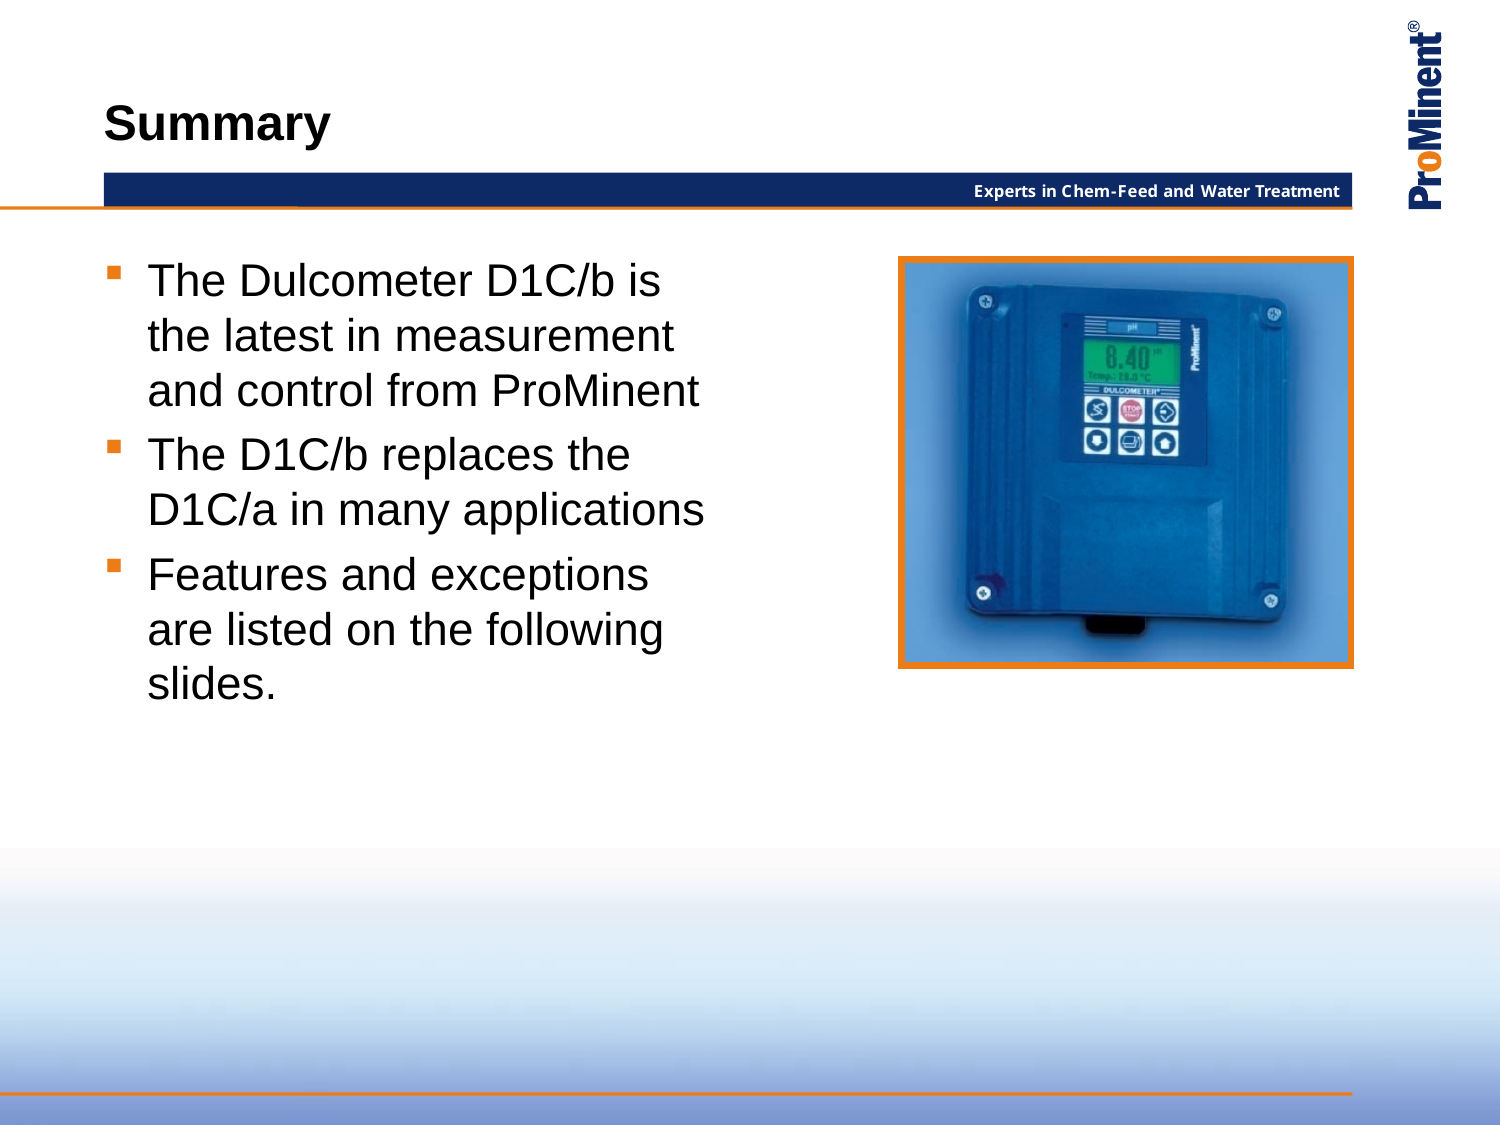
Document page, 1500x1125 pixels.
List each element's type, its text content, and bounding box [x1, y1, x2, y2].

list The Dulcometer D1C/b is the latest in measurement and control from ProMinent The D1C/b replaces the D1C/a in many applications Features and exceptions are listed on the following slides. [88, 243, 726, 1048]
picture [0, 848, 1500, 1125]
picture [904, 262, 1349, 663]
title Summary [88, 44, 1353, 197]
